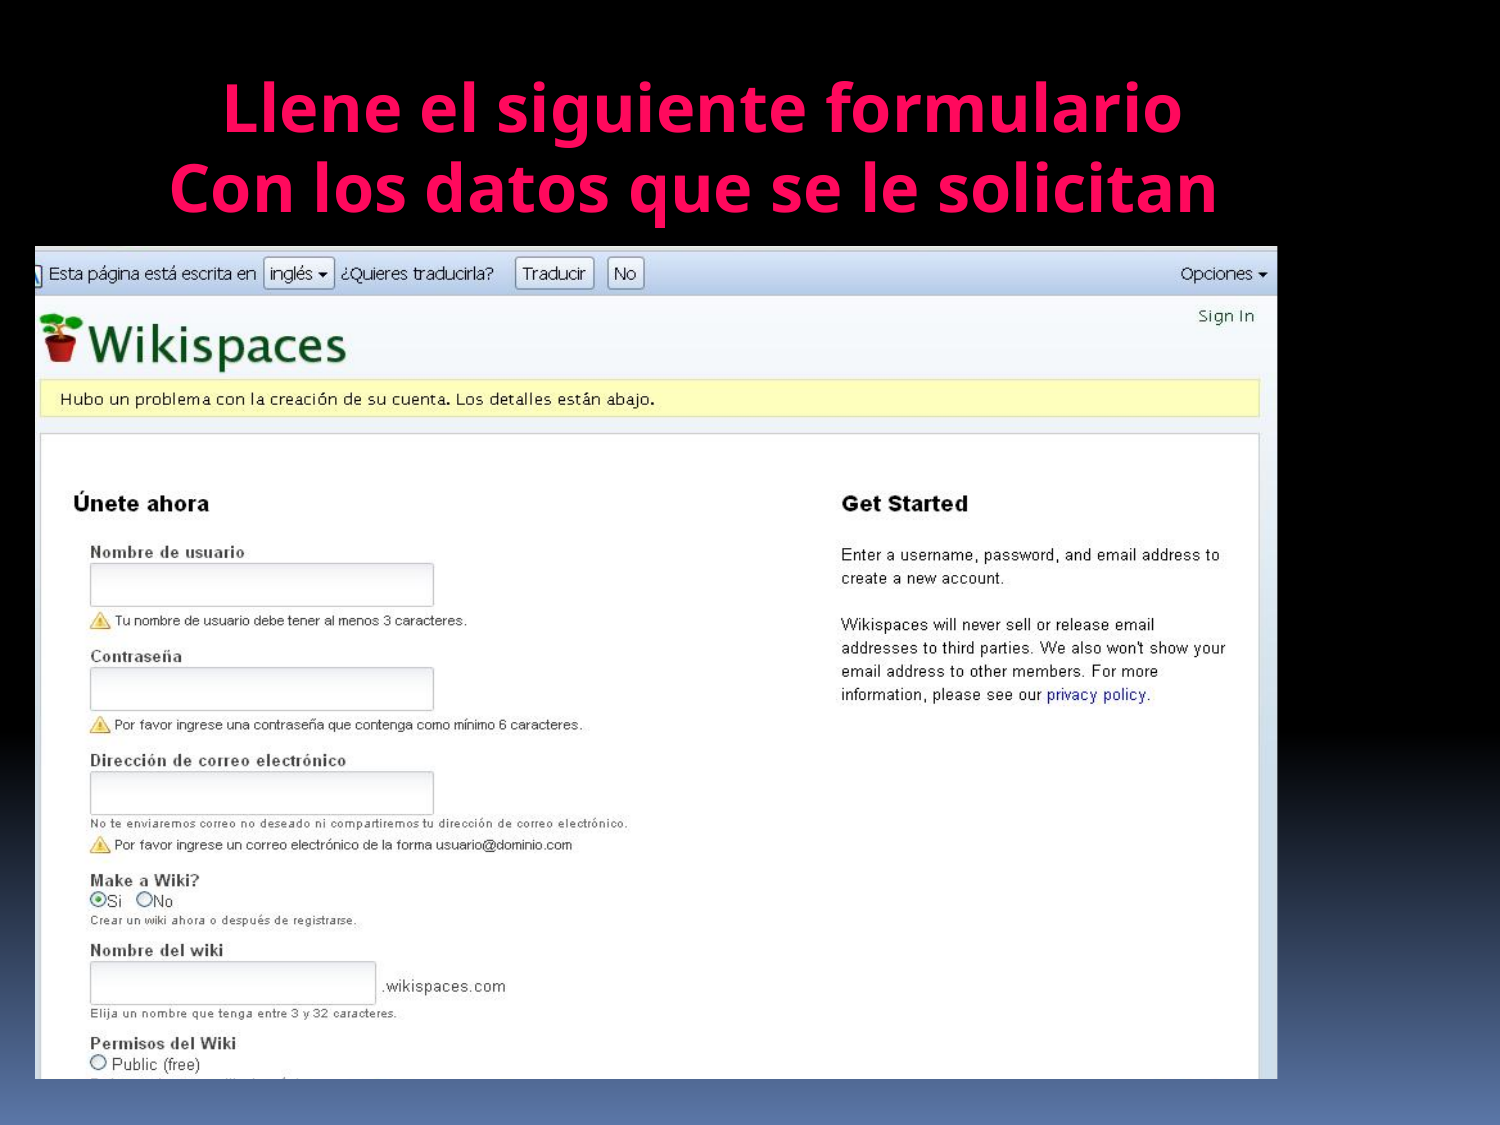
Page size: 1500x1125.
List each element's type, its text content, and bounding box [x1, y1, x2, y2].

text_box Llene el siguiente formulario Con los datos que se le solicitan [82, 58, 1325, 234]
picture [34, 245, 1278, 1079]
